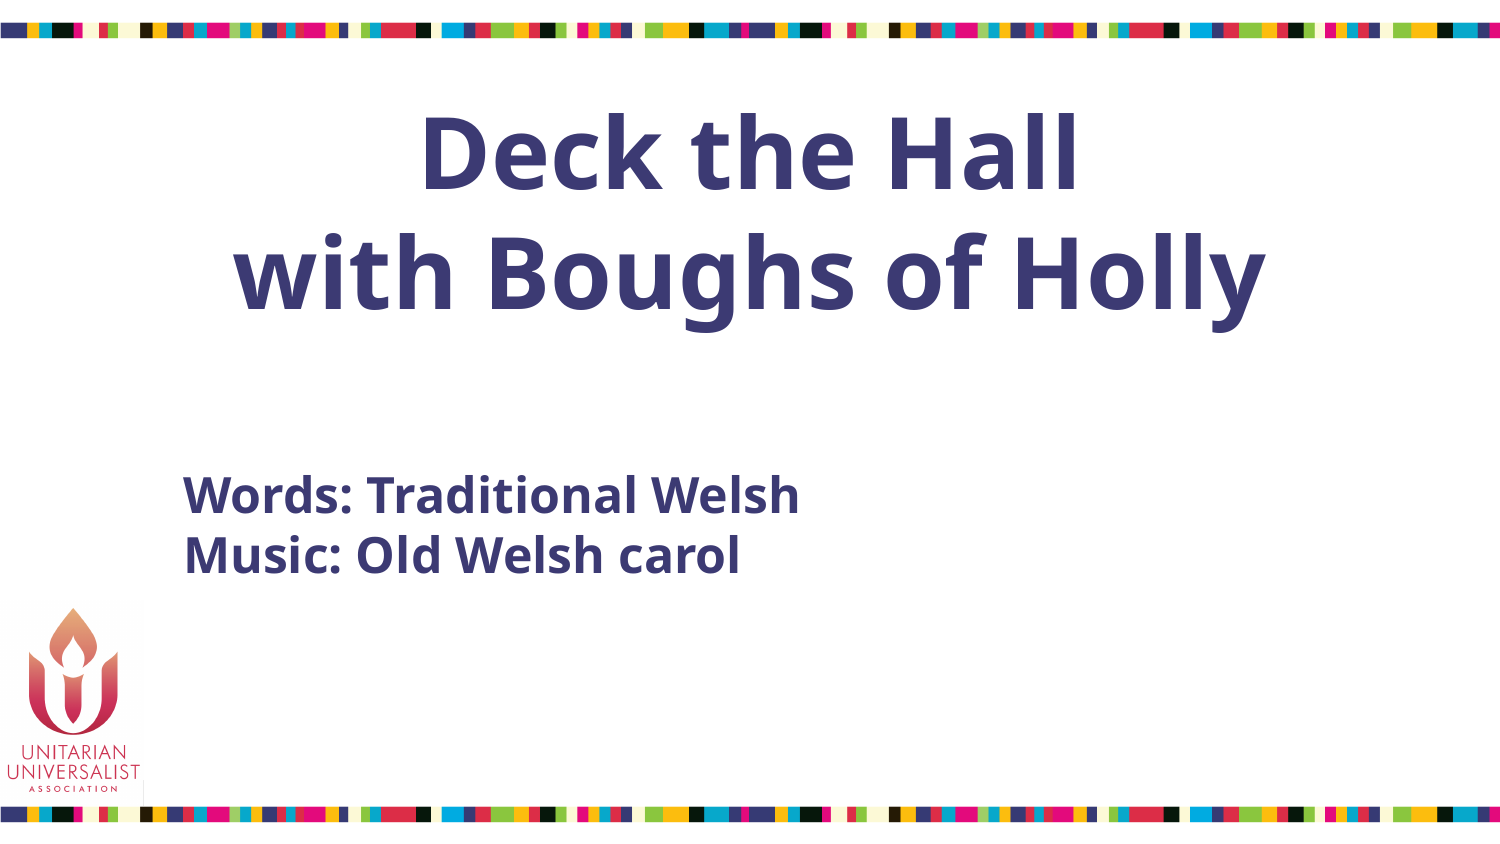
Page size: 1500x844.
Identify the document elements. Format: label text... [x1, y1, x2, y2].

picture [0, 600, 1500, 824]
picture [0, 22, 1500, 40]
text_box Words: Traditional Welsh Music: Old Welsh carol [168, 448, 1495, 659]
text_box Deck the Hall with Boughs of Holly [74, 75, 1425, 345]
